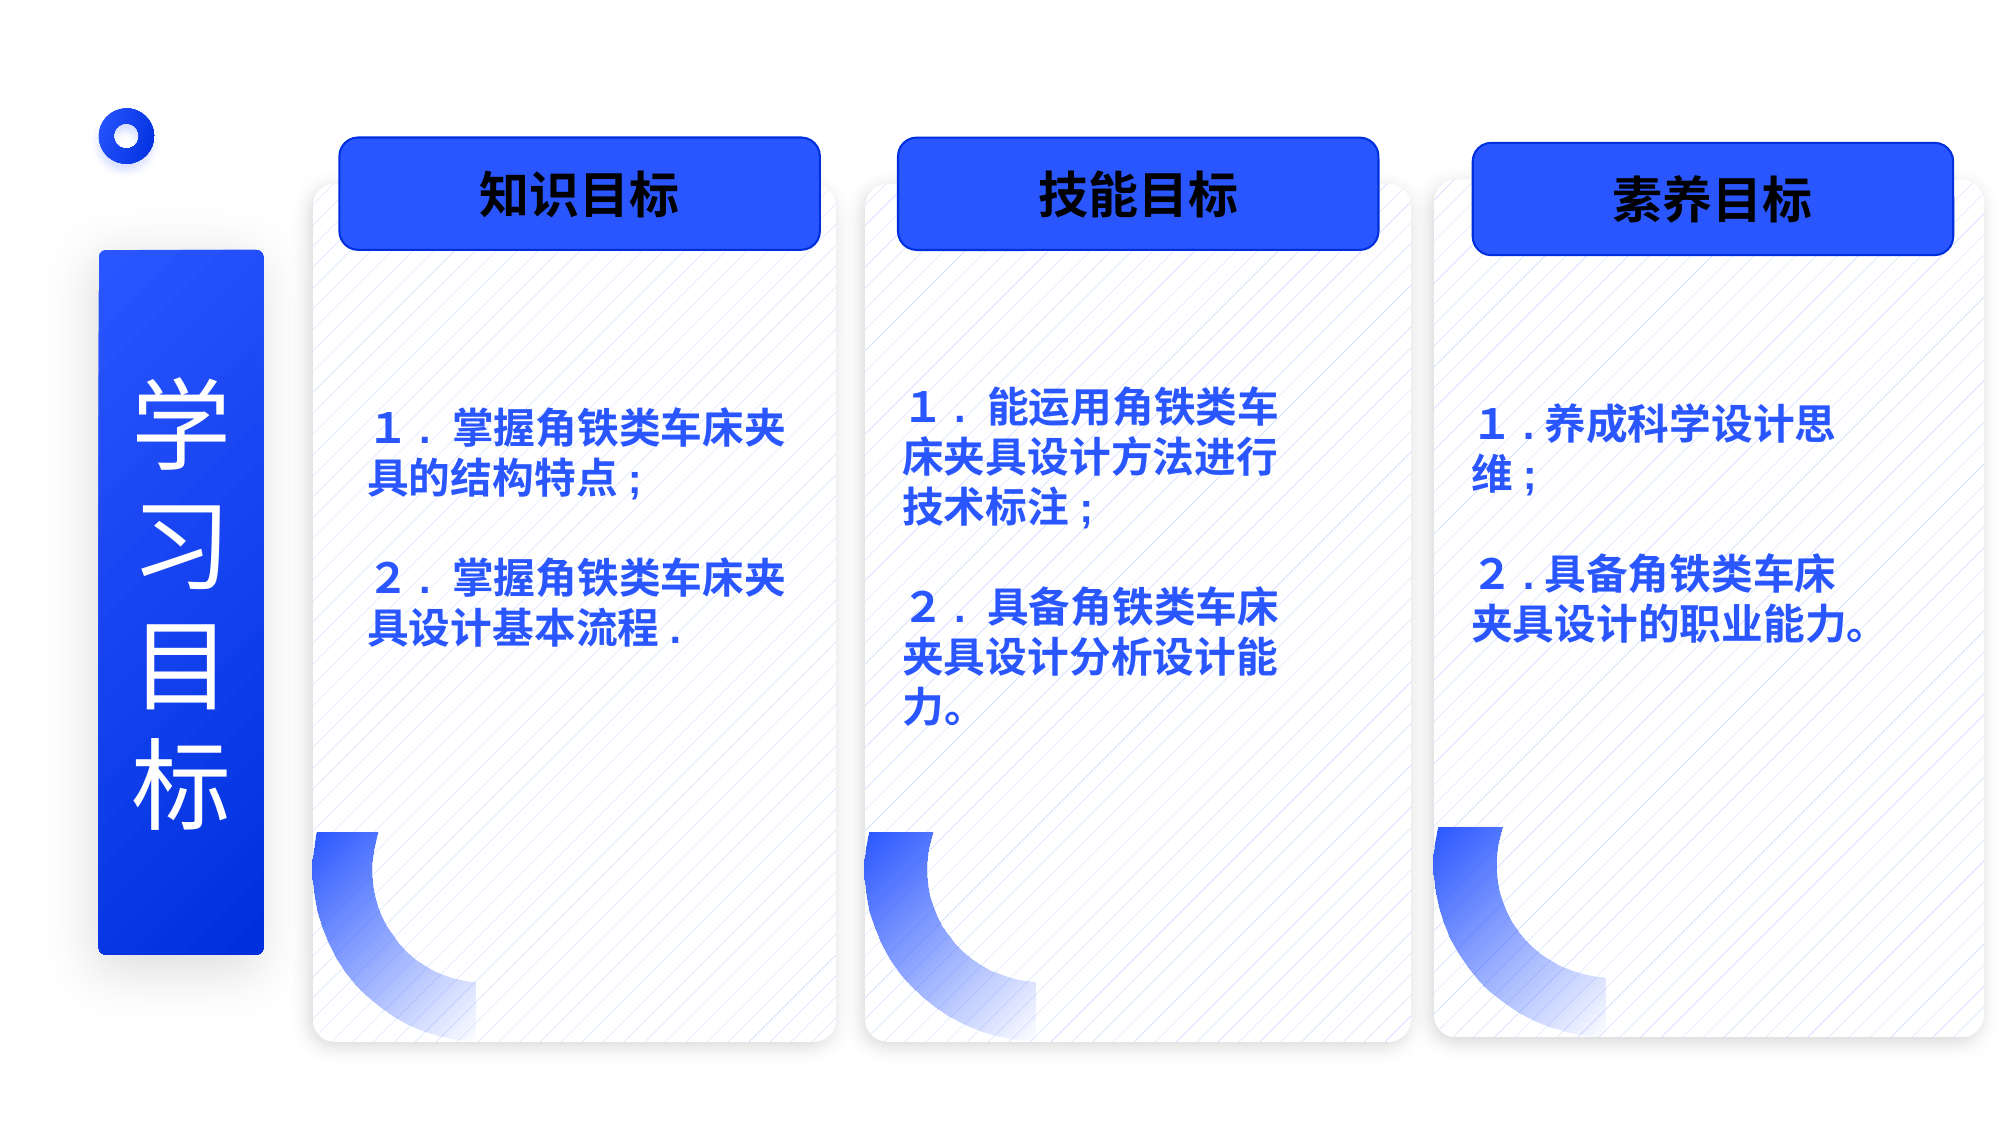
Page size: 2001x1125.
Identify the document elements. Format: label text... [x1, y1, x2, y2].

text_box 知识目标 [338, 136, 821, 183]
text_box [1433, 179, 1984, 1038]
text_box [97, 107, 156, 165]
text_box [865, 183, 1412, 1043]
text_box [312, 183, 836, 1043]
text_box 学 习 目 标 [97, 248, 265, 956]
text_box 素养目标 [1471, 141, 1955, 179]
text_box 技能目标 [896, 136, 1380, 183]
